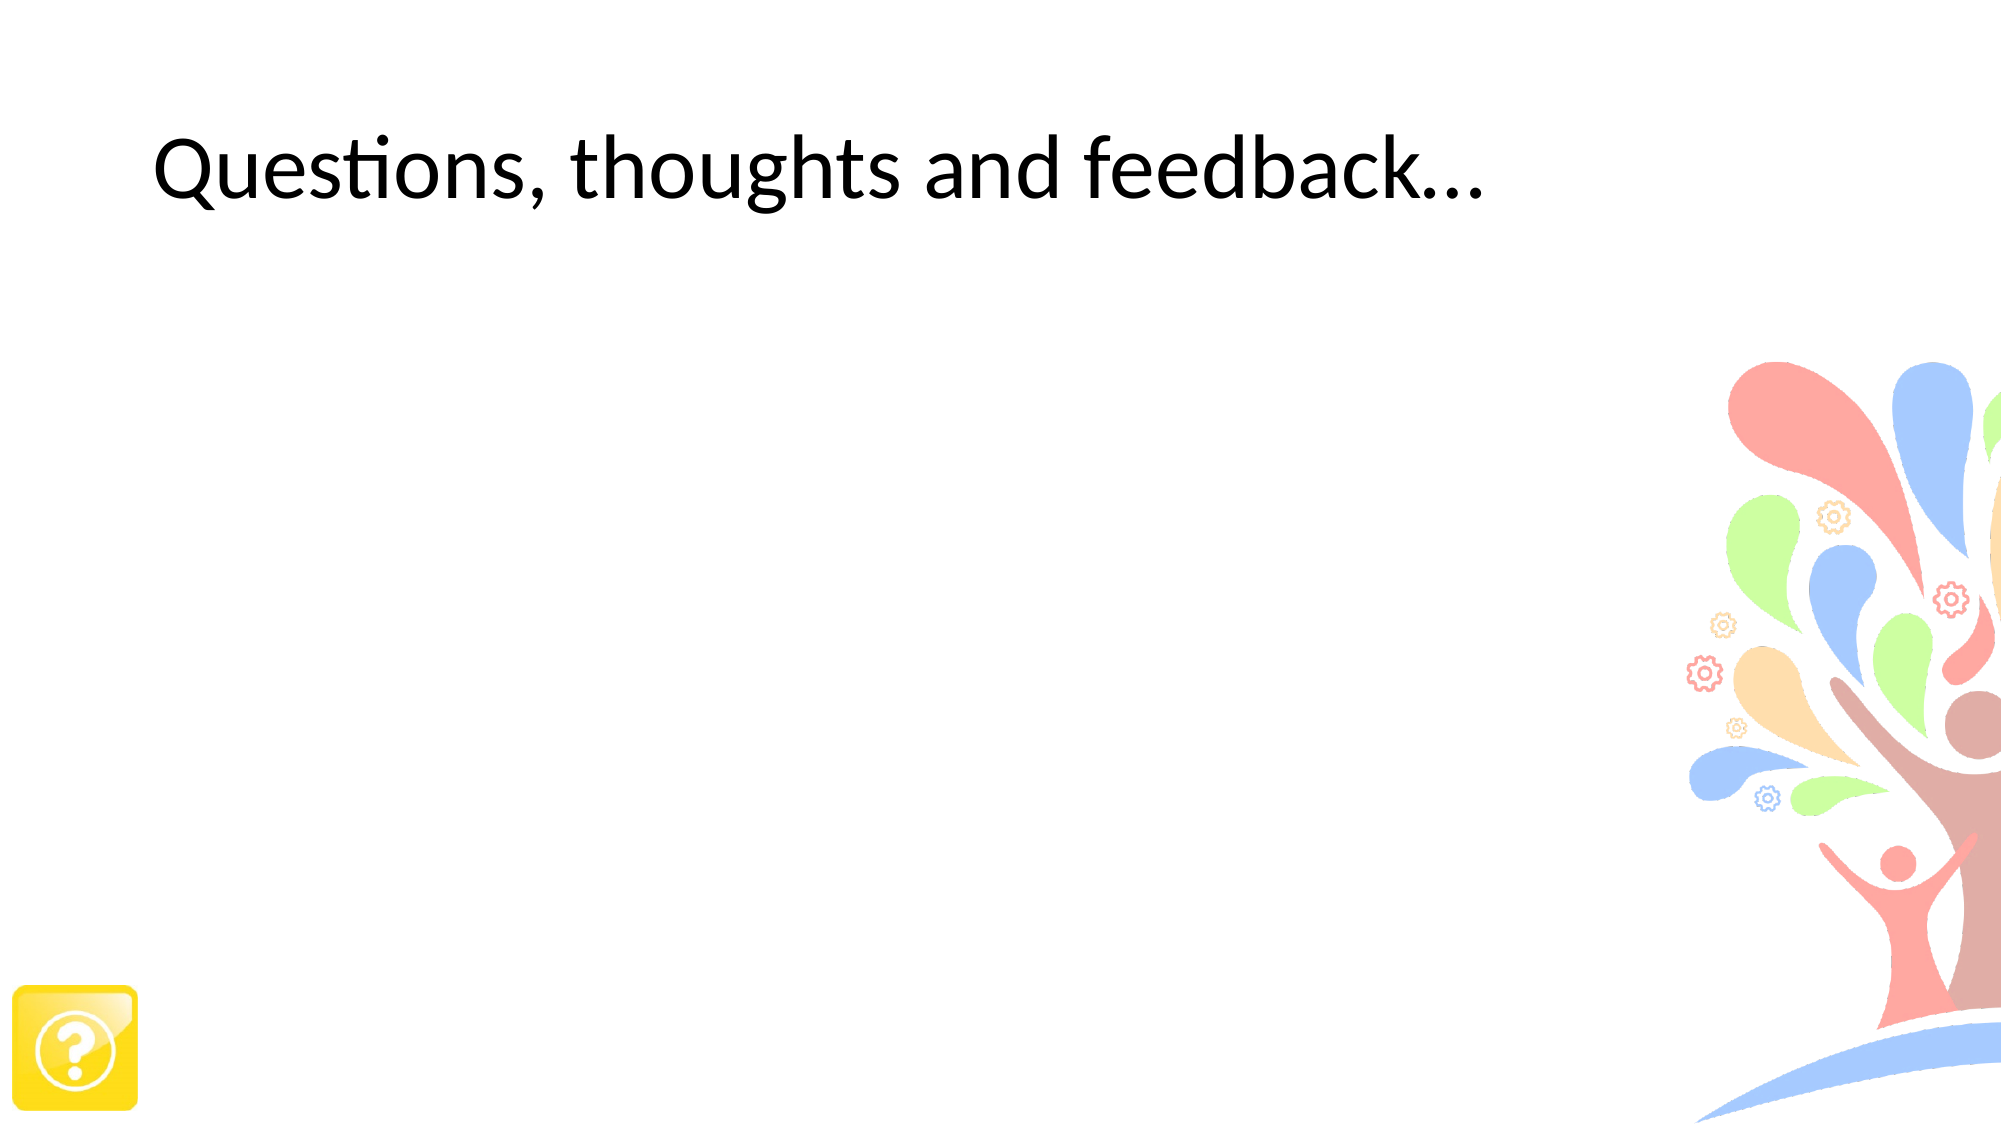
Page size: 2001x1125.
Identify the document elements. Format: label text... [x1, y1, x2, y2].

picture [1648, 320, 2001, 1125]
title Questions, thoughts and feedback… [137, 59, 1863, 278]
picture [11, 985, 138, 1112]
